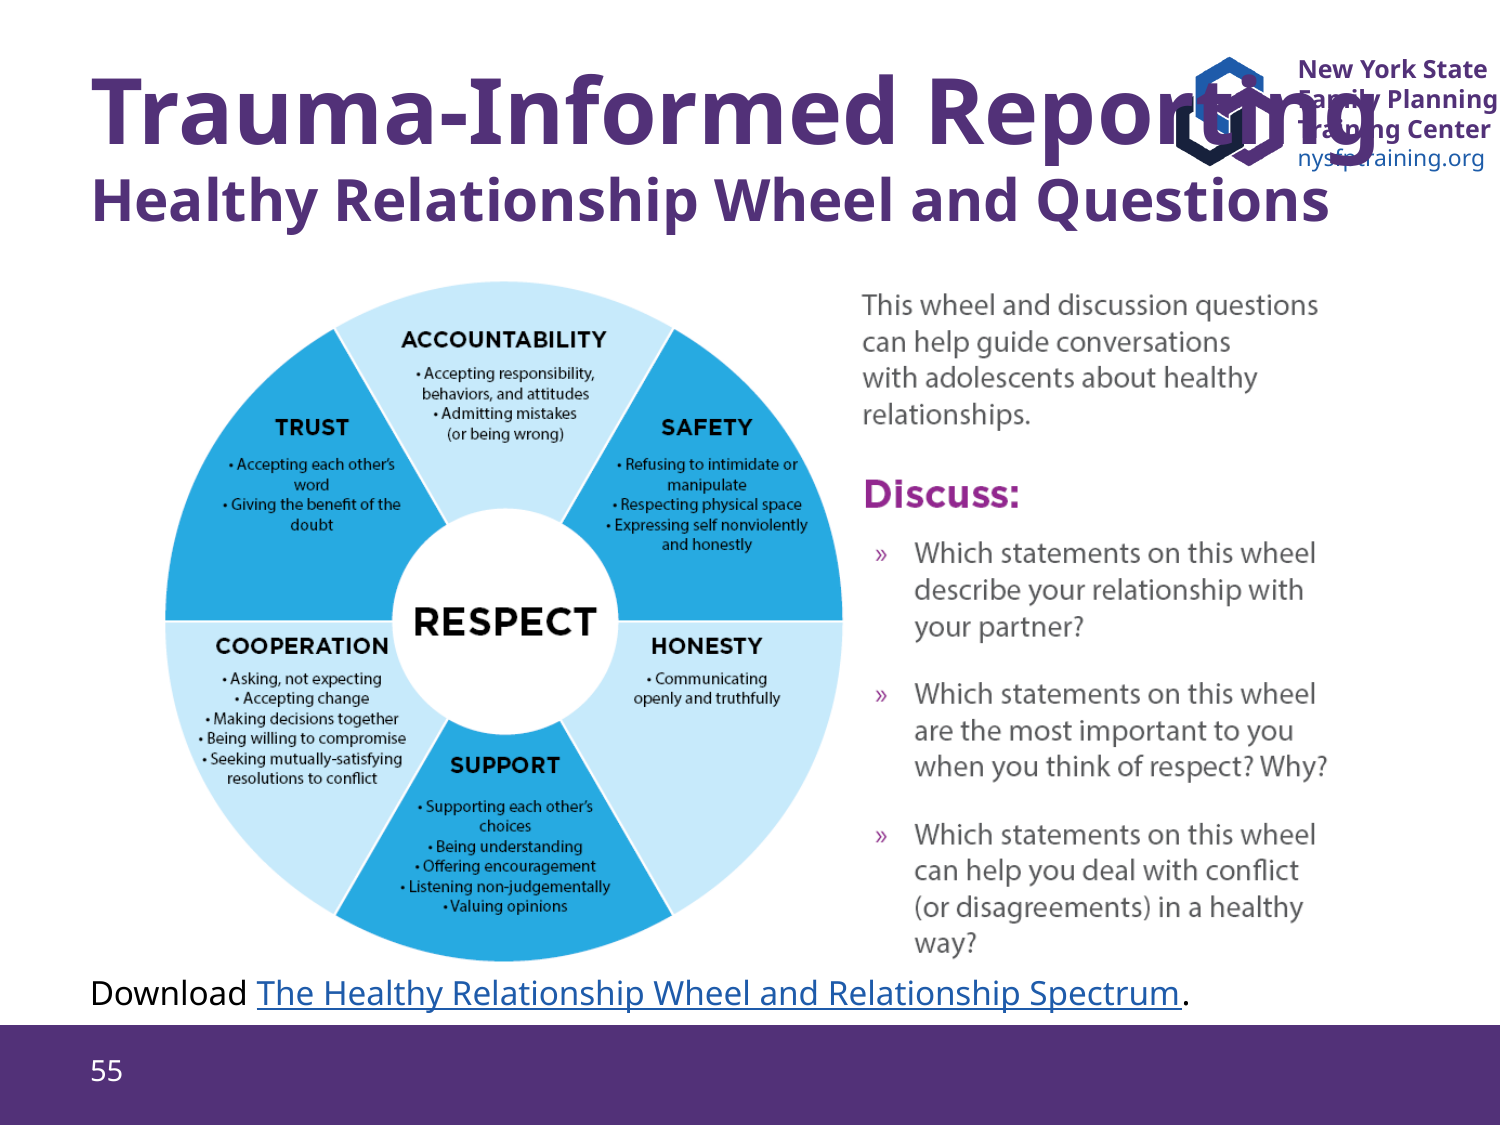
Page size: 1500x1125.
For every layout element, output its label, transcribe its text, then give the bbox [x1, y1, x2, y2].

slide_number 55 [75, 1042, 285, 1103]
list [108, 262, 1351, 982]
text_box Download The Healthy Relationship Wheel and Relationship Spectrum. [74, 964, 1500, 1025]
title Trauma-Informed Reporting Healthy Relationship Wheel and Questions [75, 45, 1425, 249]
